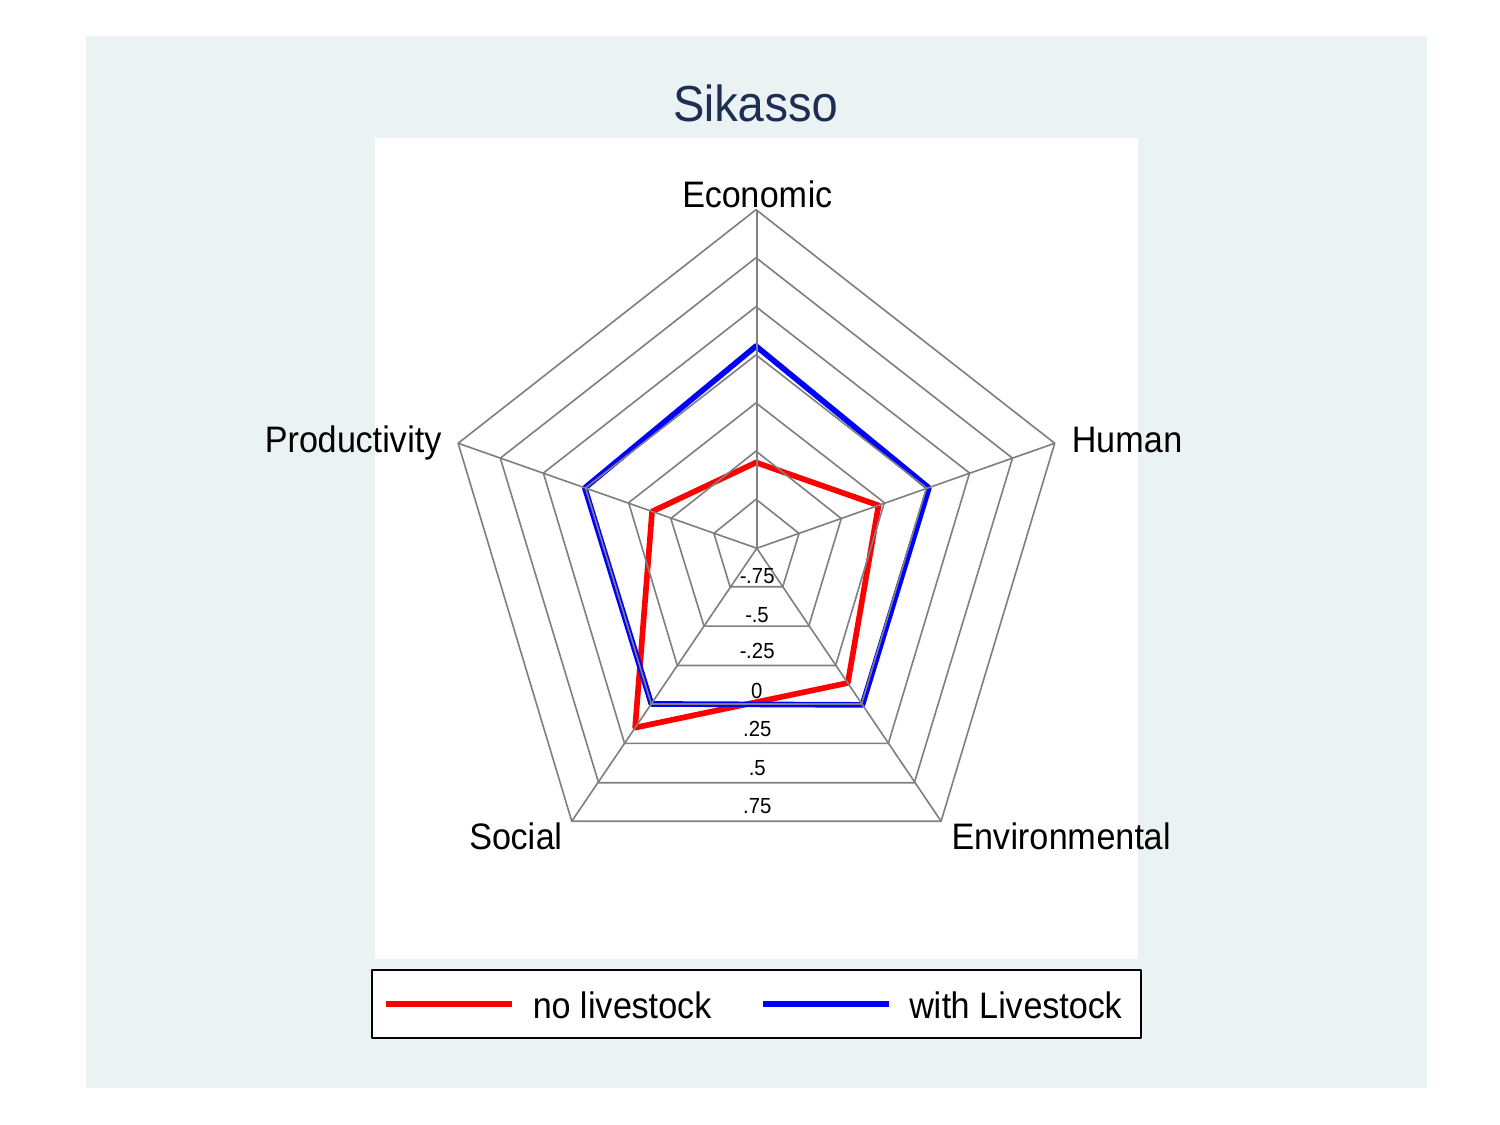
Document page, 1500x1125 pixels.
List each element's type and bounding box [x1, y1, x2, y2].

picture [74, 24, 1438, 1101]
